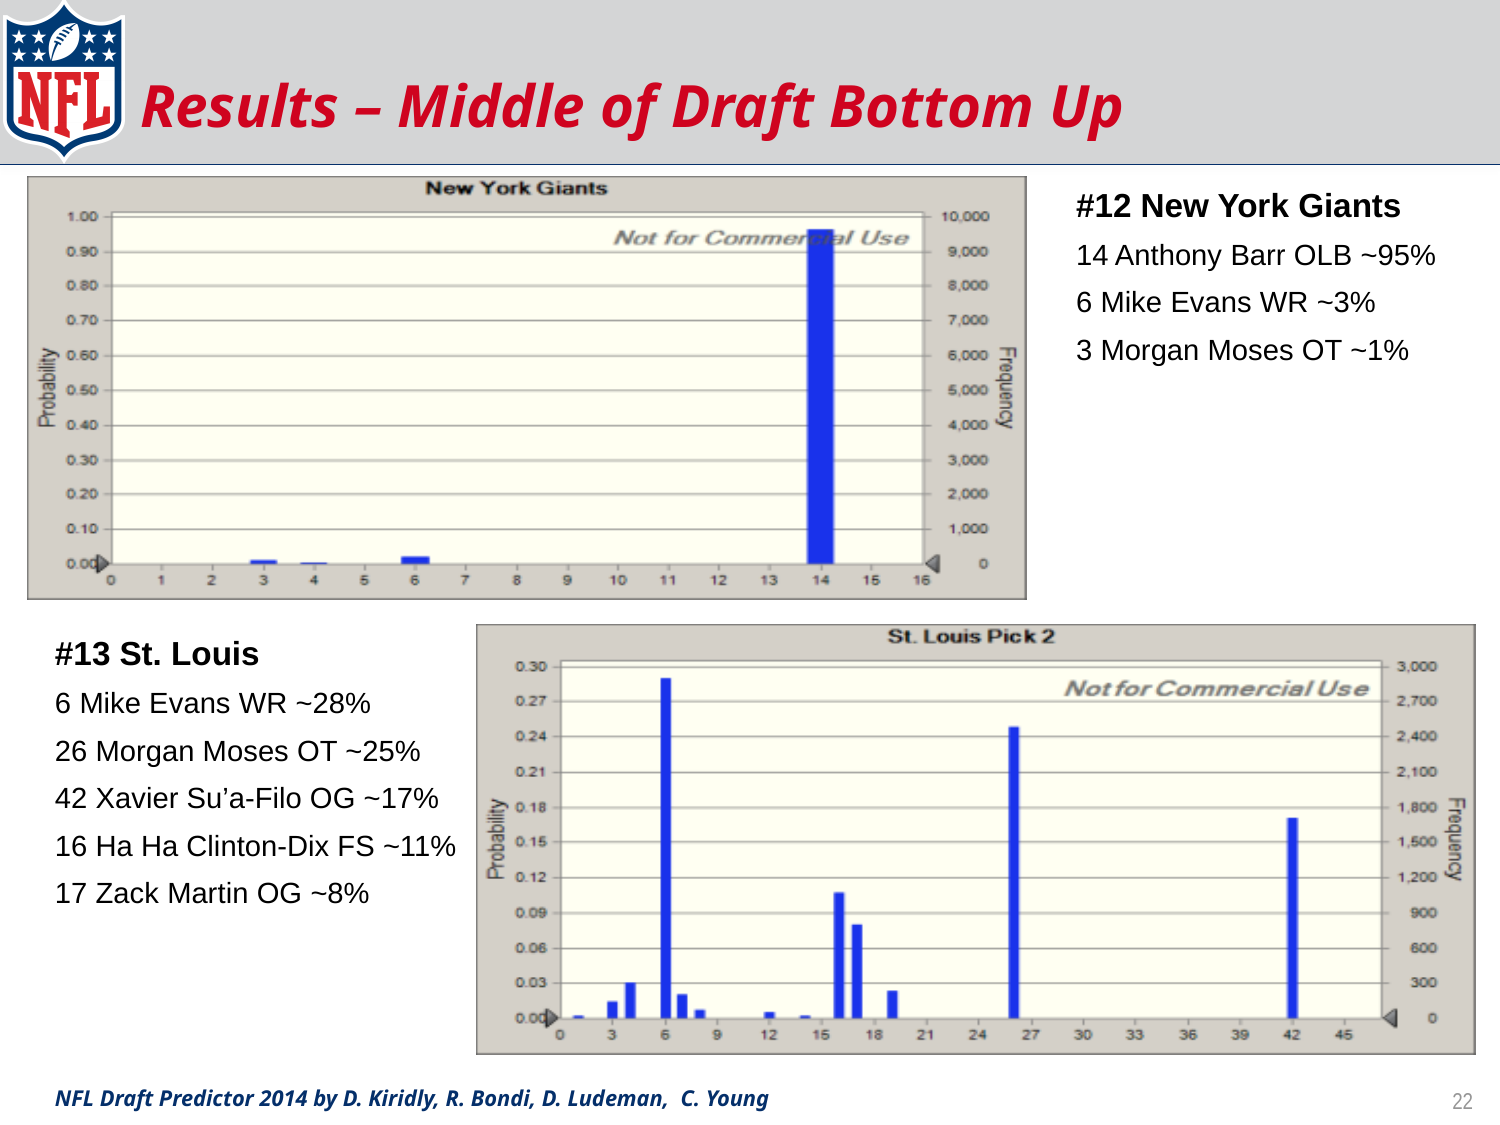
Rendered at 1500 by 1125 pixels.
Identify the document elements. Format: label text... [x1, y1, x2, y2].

picture [475, 624, 1476, 1055]
text_box #13 St. Louis 6 Mike Evans WR ~28% 26 Morgan Moses OT ~25% 42 Xavier Su’a-Filo OG ~17% 16 Ha Ha Clinton-Dix FS ~11% 17 Zack Martin OG ~8% [40, 624, 474, 1007]
picture [27, 176, 1027, 601]
title Results – Middle of Draft Bottom Up [139, 3, 1473, 140]
text_box #12 New York Giants 14 Anthony Barr OLB ~95% 6 Mike Evans WR ~3% 3 Morgan Moses OT ~1% [1061, 176, 1500, 374]
picture [3, 0, 125, 164]
